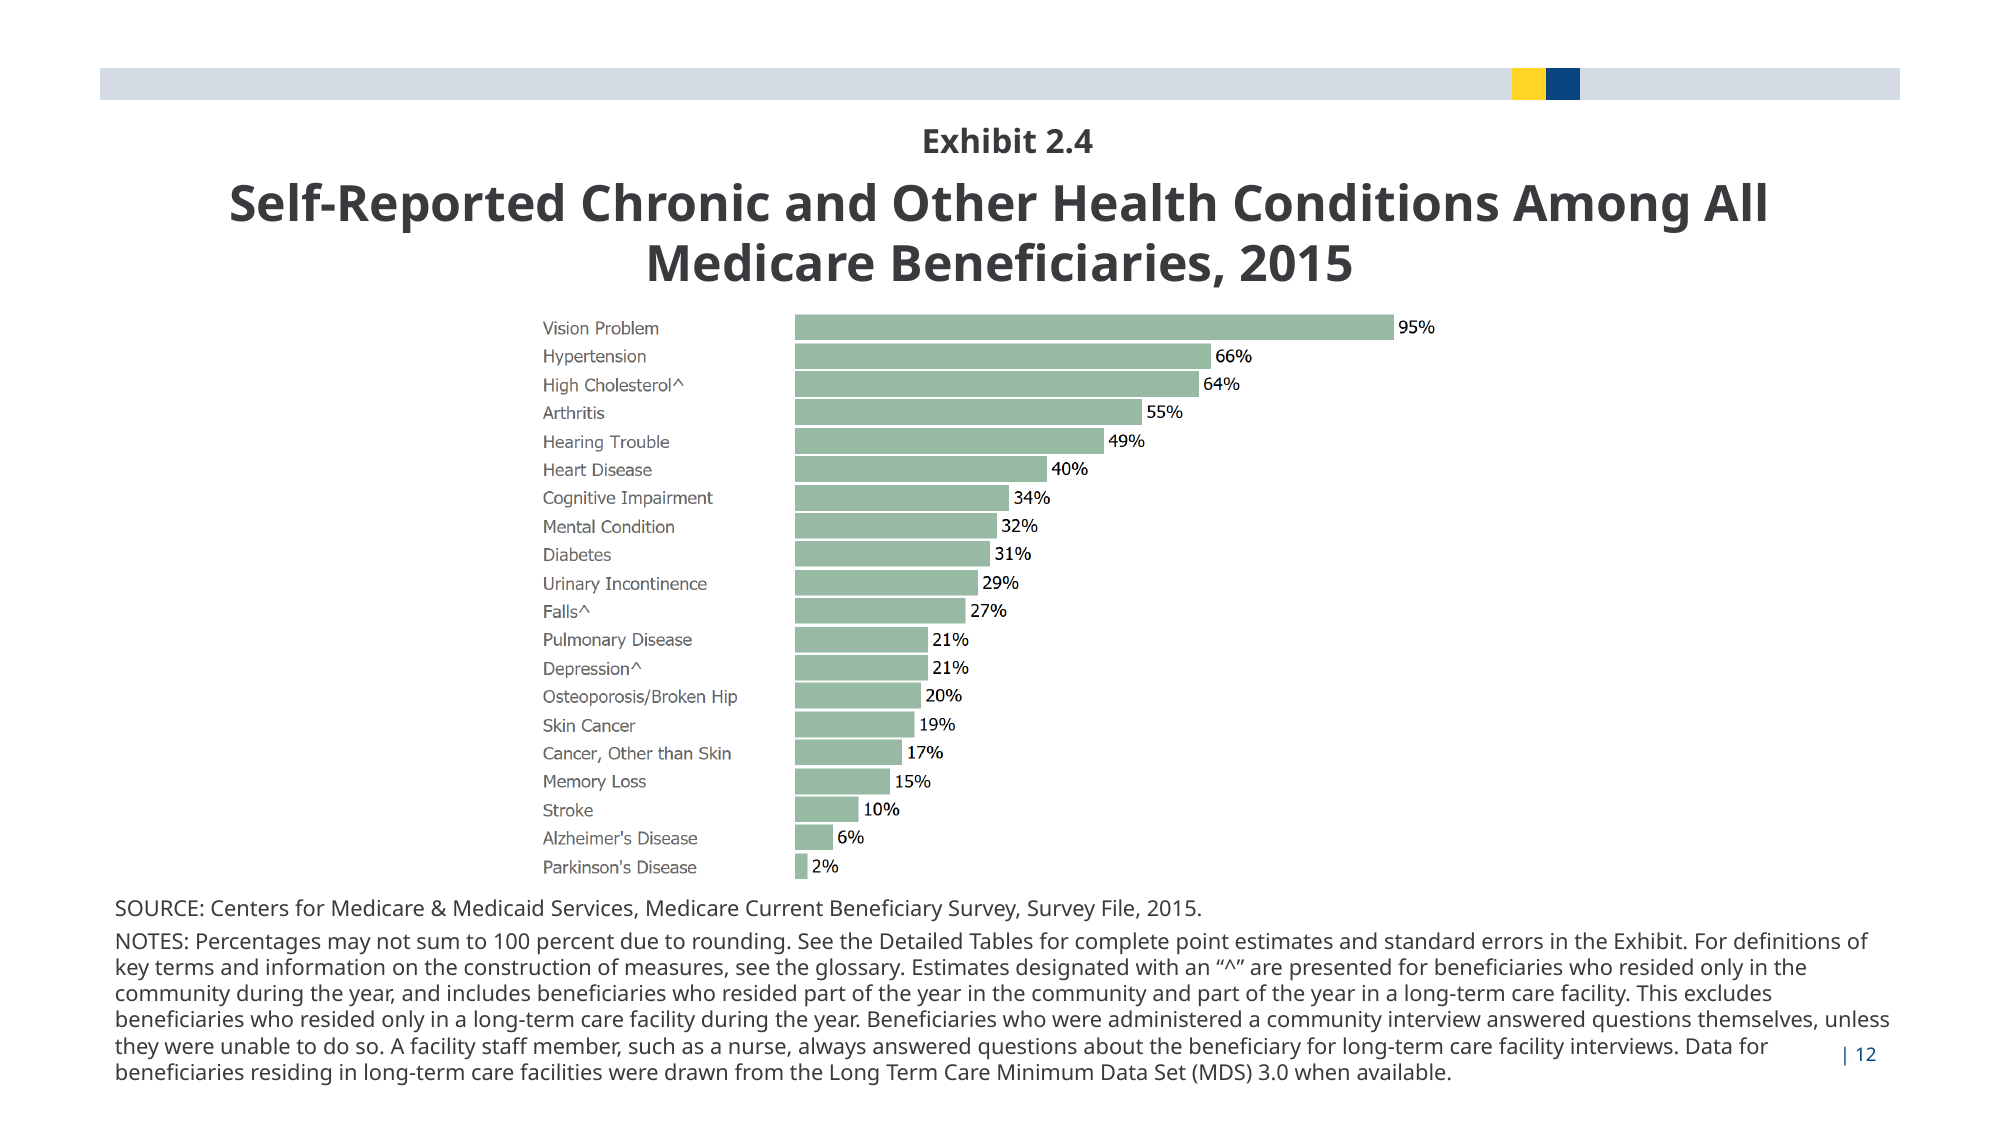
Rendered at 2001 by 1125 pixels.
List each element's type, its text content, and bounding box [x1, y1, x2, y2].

list Self-Reported Chronic and Other Health Conditions Among All Medicare Beneficiaries, 2015 [99, 171, 1900, 259]
picture [526, 304, 1474, 891]
title Exhibit 2.4 [99, 112, 1900, 171]
list SOURCE: Centers for Medicare & Medicaid Services, Medicare Current Beneficiary Survey, Survey File, 2015. NOTES: Percentages may not sum to 100 percent due to rounding. See the Detailed Tables for complete point estimates and standard errors in the Exhibit. For definitions of key terms and information on the construction of measures, see the glossary. Estimates designated with an “^” are presented for beneficiaries who resided only in the community during the year, and includes beneficiaries who resided part of the year in the community and part of the year in a long-term care facility. This excludes beneficiaries who resided only in a long-term care facility during the year. Beneficiaries who were administered a community interview answered questions themselves, unless they were unable to do so. A facility staff member, such as a nurse, always answered questions about the beneficiary for long-term care facility interviews. Data for beneficiaries residing in long-term care facilities were drawn from the Long Term Care Minimum Data Set (MDS) 3.0 when available. [99, 887, 1900, 947]
